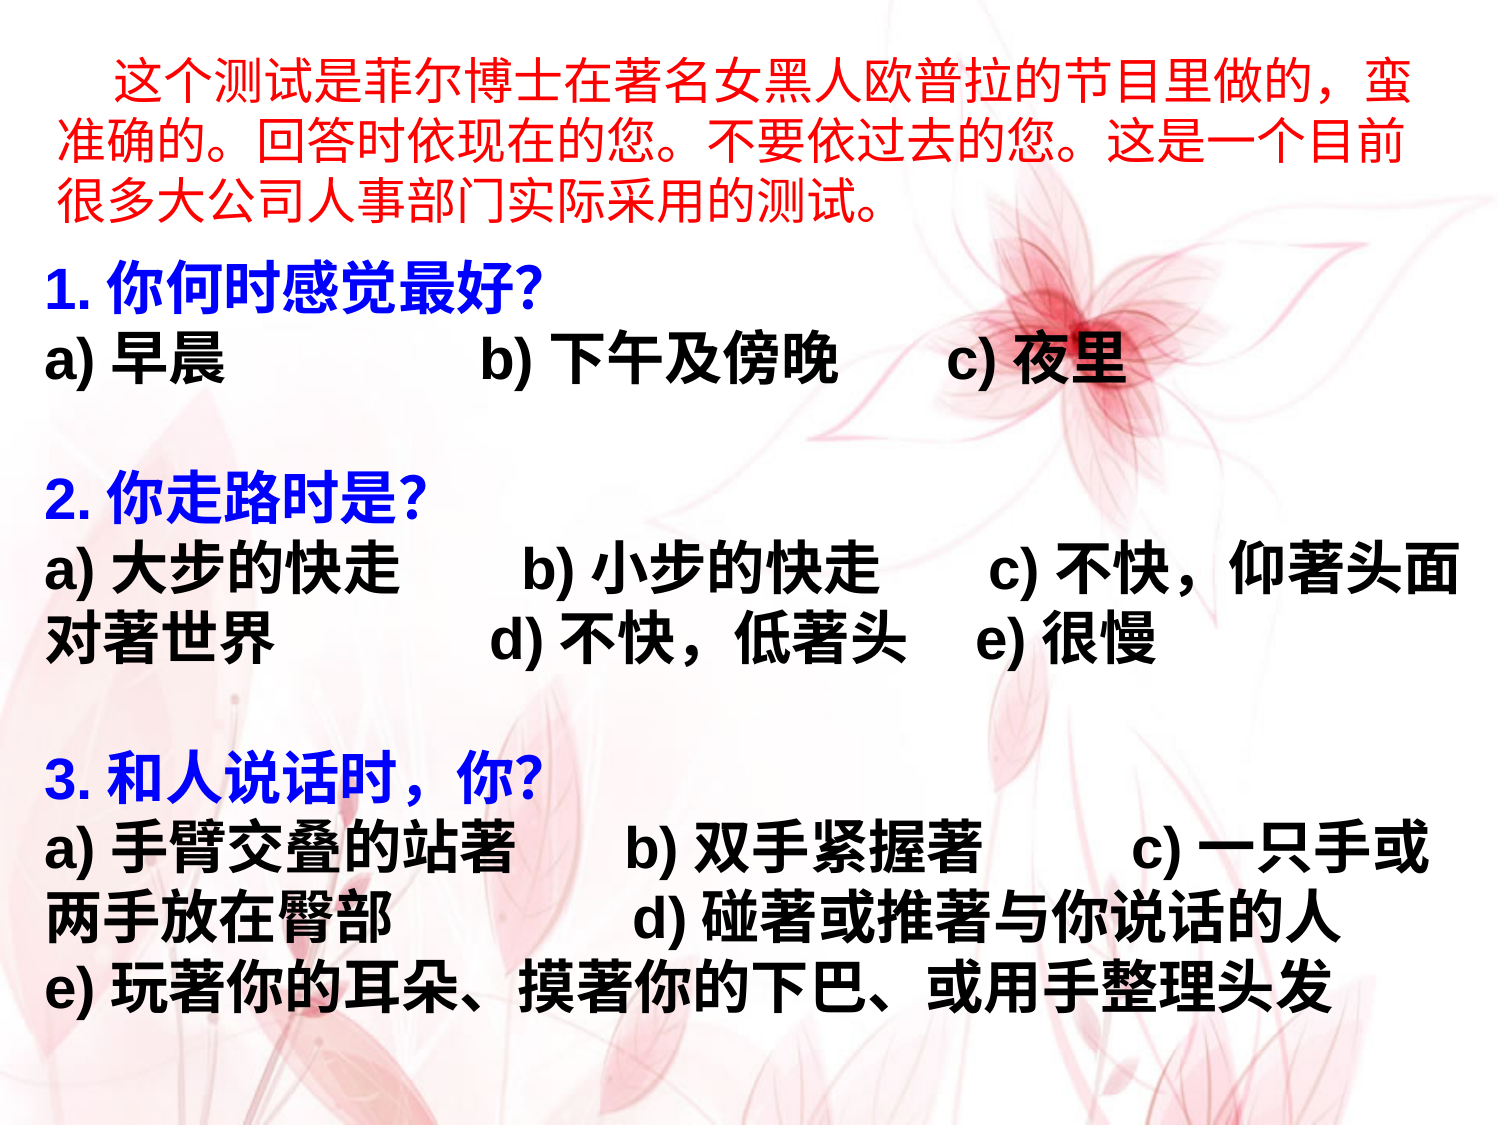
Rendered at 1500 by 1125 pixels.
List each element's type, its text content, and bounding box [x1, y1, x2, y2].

text_box 这个测试是菲尔博士在著名女黑人欧普拉的节目里做的，蛮准确的。回答时依现在的您。不要依过去的您。这是一个目前很多大公司人事部门实际采用的测试。 [41, 42, 1462, 243]
text_box 1.你何时感觉最好？ a)早晨 b)下午及傍晚 c)夜里 2.你走路时是？ a)大步的快走 b)小步的快走 c)不快，仰著头面对著世界 d)不快，低著头 e)很慢 3.和人说话时，你？ a)手臂交叠的站著 b)双手紧握著 c)一只手或两手放在臀部 d)碰著或推著与你说话的人 e)玩著你的耳朵、摸著你的下巴、或用手整理头发 [29, 243, 1500, 1028]
picture [0, 0, 1500, 1125]
